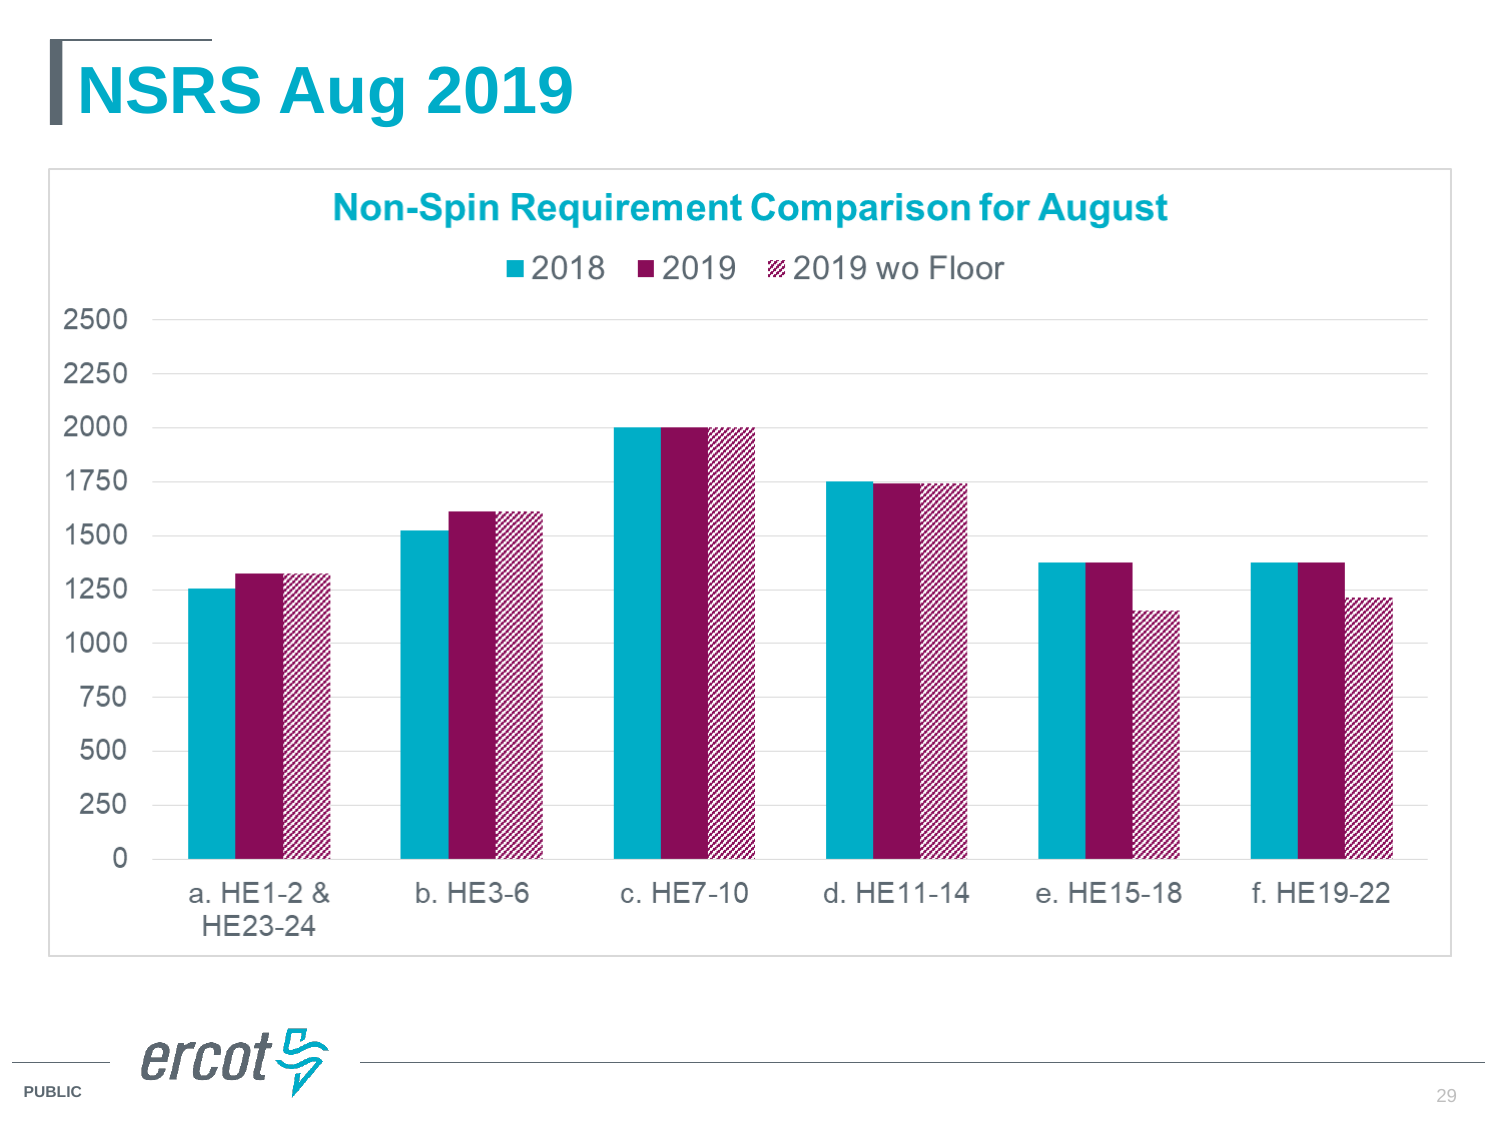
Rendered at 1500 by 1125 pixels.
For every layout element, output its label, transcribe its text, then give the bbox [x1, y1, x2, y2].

picture [48, 168, 1452, 957]
picture [137, 1024, 332, 1100]
title NSRS Aug 2019 [62, 39, 1450, 125]
